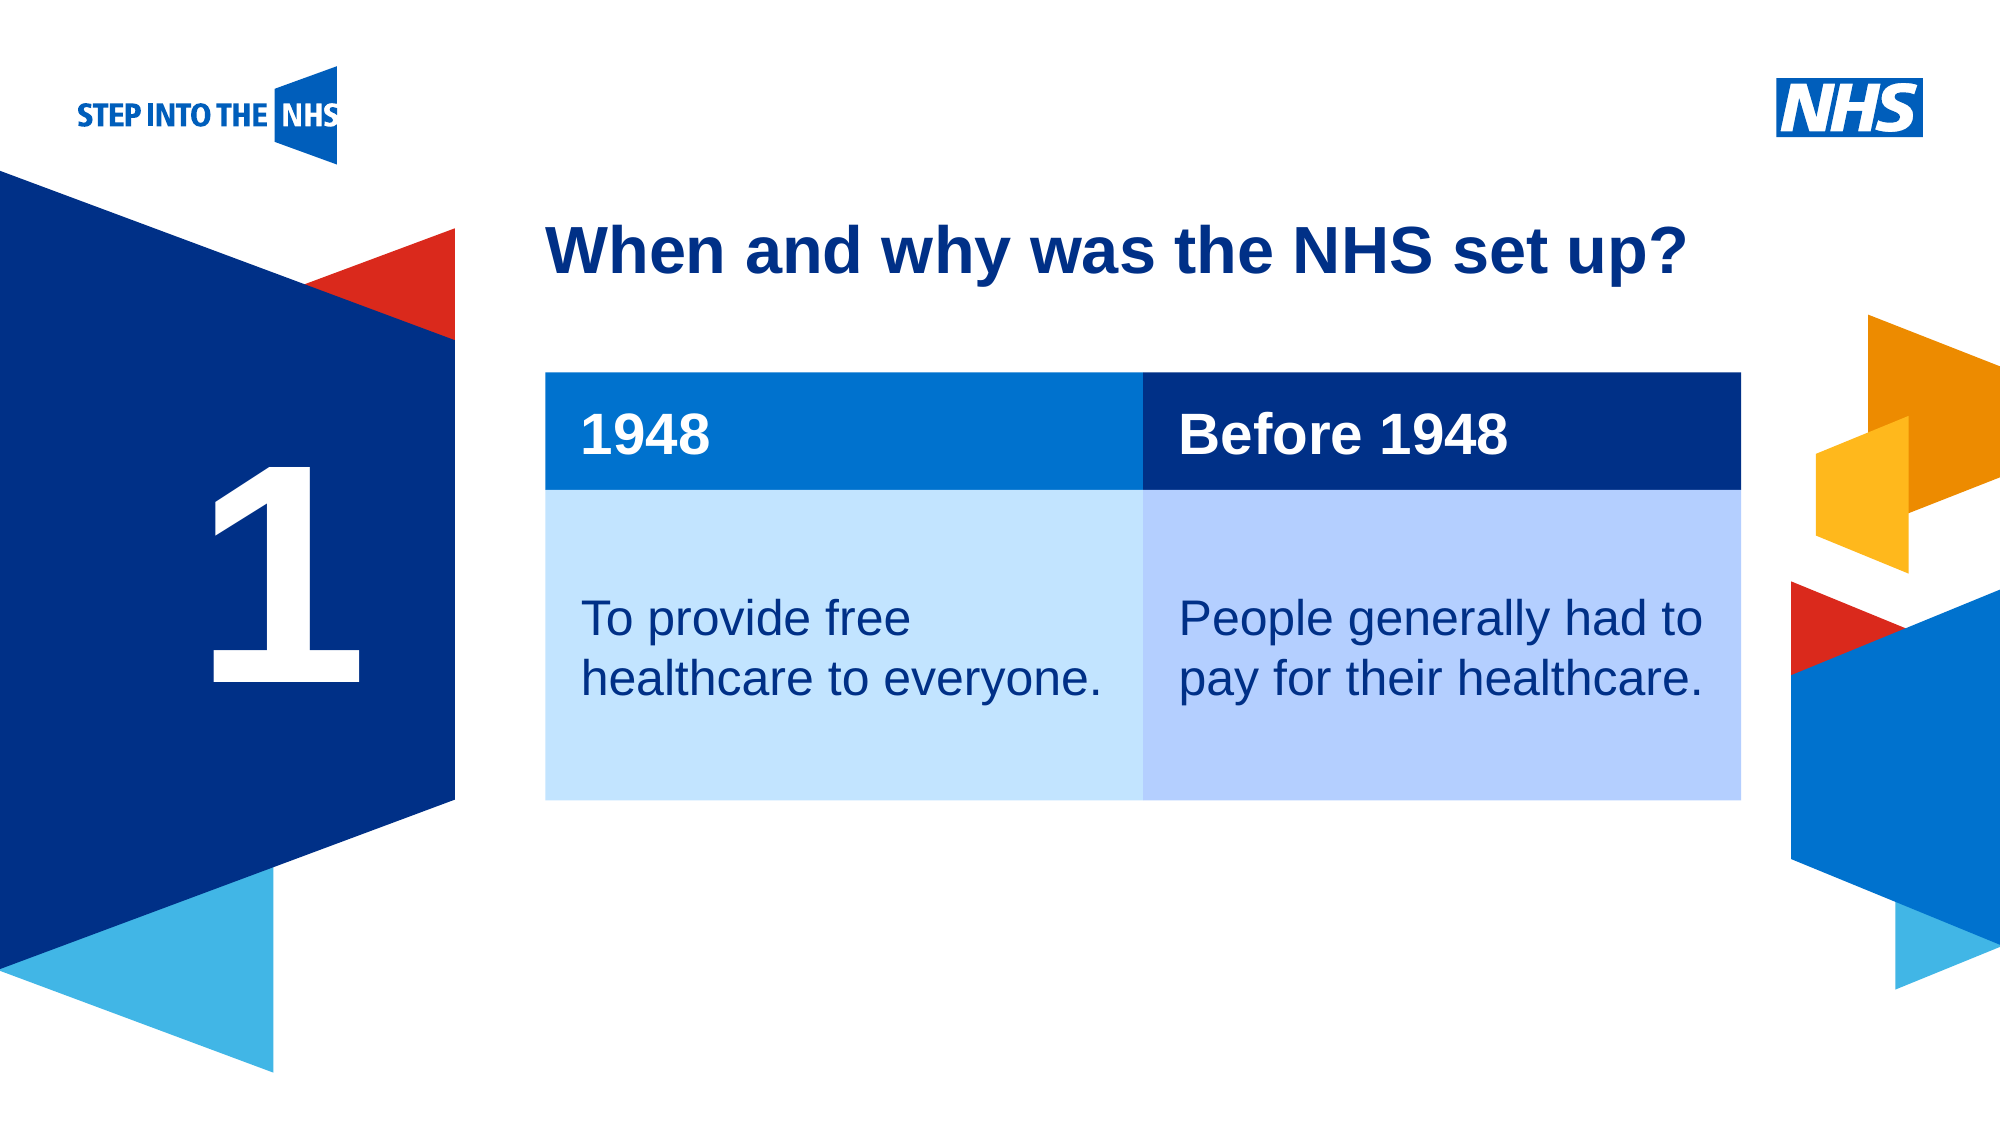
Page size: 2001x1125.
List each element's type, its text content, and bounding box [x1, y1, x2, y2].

text_box Before 1948 [1142, 371, 1742, 489]
text_box To provide free healthcare to everyone. [544, 489, 1142, 801]
text_box 1948 [544, 371, 1142, 489]
title When and why was the NHS set up? [545, 216, 1767, 307]
text_box People generally had to pay for their healthcare. [1142, 489, 1742, 801]
text_box 1 [194, 412, 401, 713]
